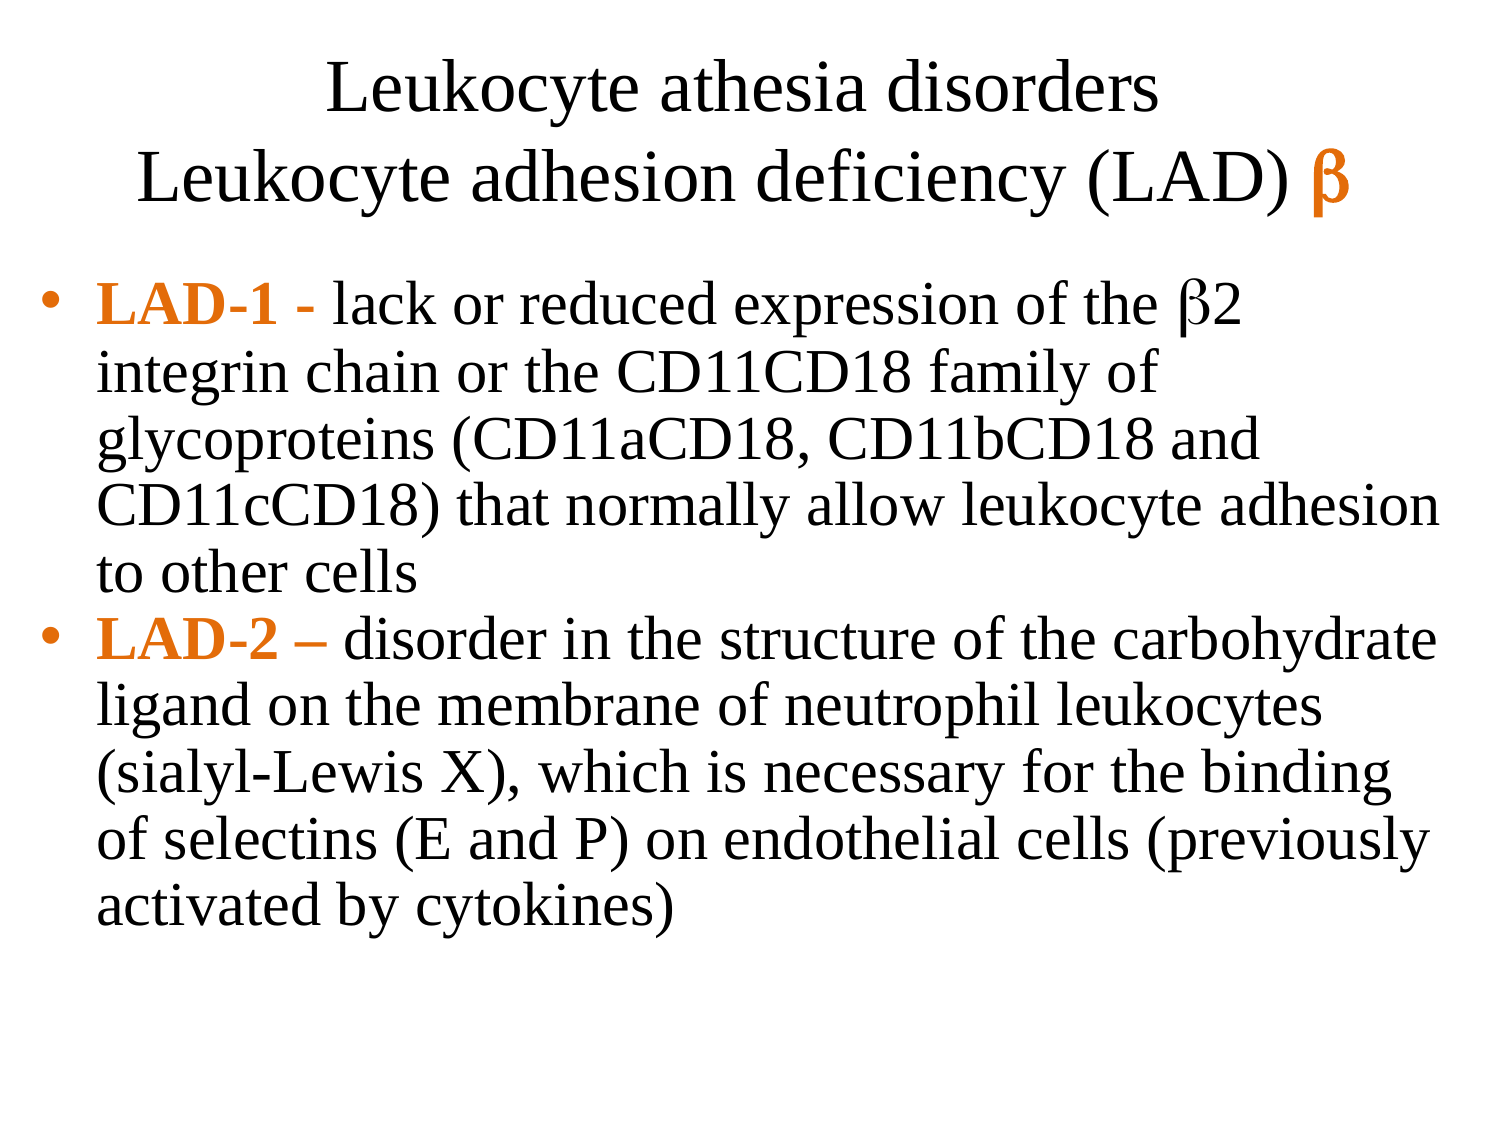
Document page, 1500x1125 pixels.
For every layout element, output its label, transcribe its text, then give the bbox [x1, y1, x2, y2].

title Leukocyte athesia disorders Leukocyte adhesion deficiency (LAD)  [102, 36, 1385, 224]
text_box LAD-1 - lack or reduced expression of the 2 integrin chain or the CD11CD18 family of glycoproteins (CD11aCD18, CD11bCD18 and CD11cCD18) that normally allow leukocyte adhesion to other cells LAD-2 – disorder in the structure of the carbohydrate ligand on the membrane of neutrophil leukocytes (sialyl-Lewis X), which is necessary for the binding of selectins (E and P) on endothelial cells (previously activated by cytokines) [37, 268, 1445, 940]
